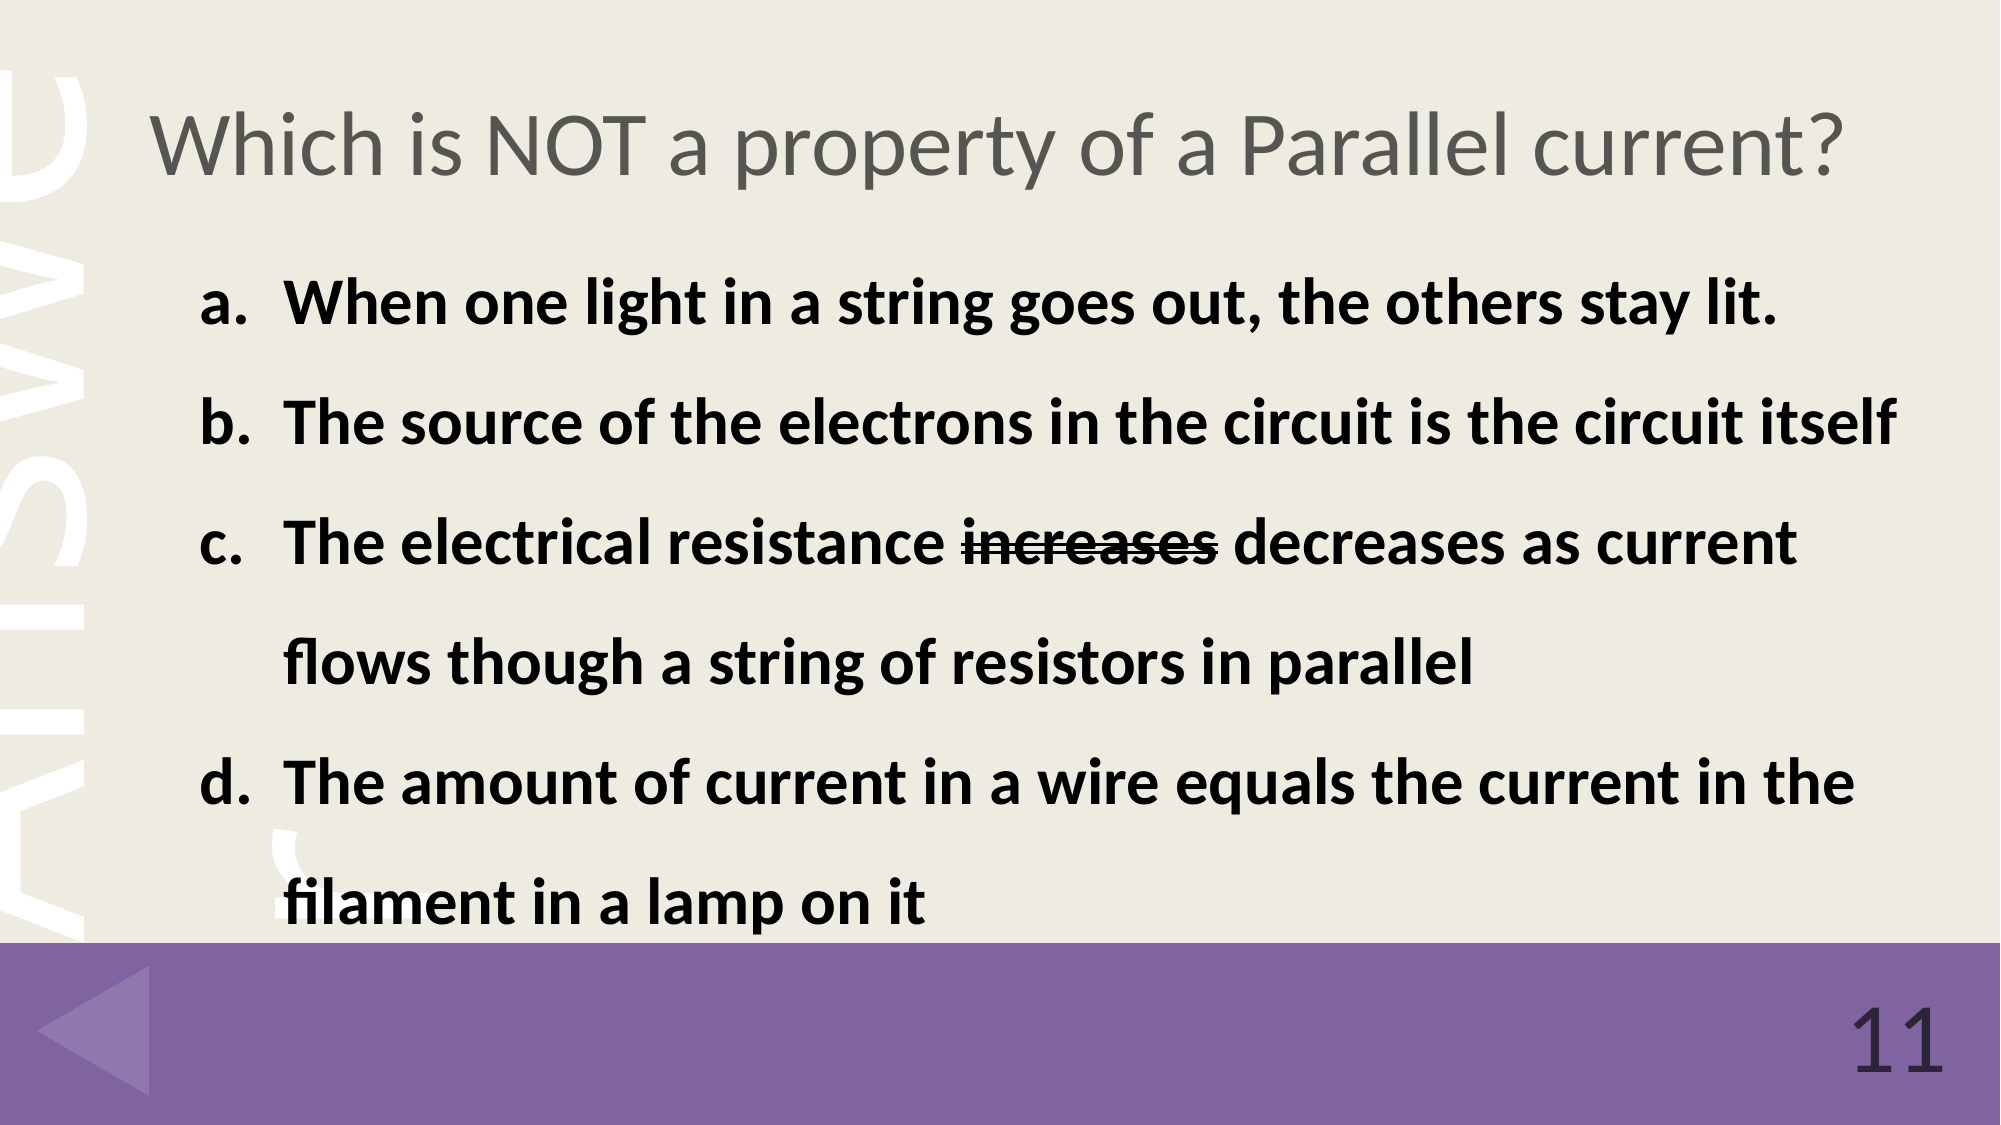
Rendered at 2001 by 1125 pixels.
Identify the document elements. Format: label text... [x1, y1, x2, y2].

list When one light in a string goes out, the others stay lit. The source of the electrons in the circuit is the circuit itself The electrical resistance increases decreases as current flows though a string of resistors in parallel The amount of current in a wire equals the current in the filament in a lamp on it [184, 224, 1963, 932]
list 11 [1494, 967, 1963, 1097]
title Which is NOT a property of a Parallel current? [99, 45, 1900, 233]
